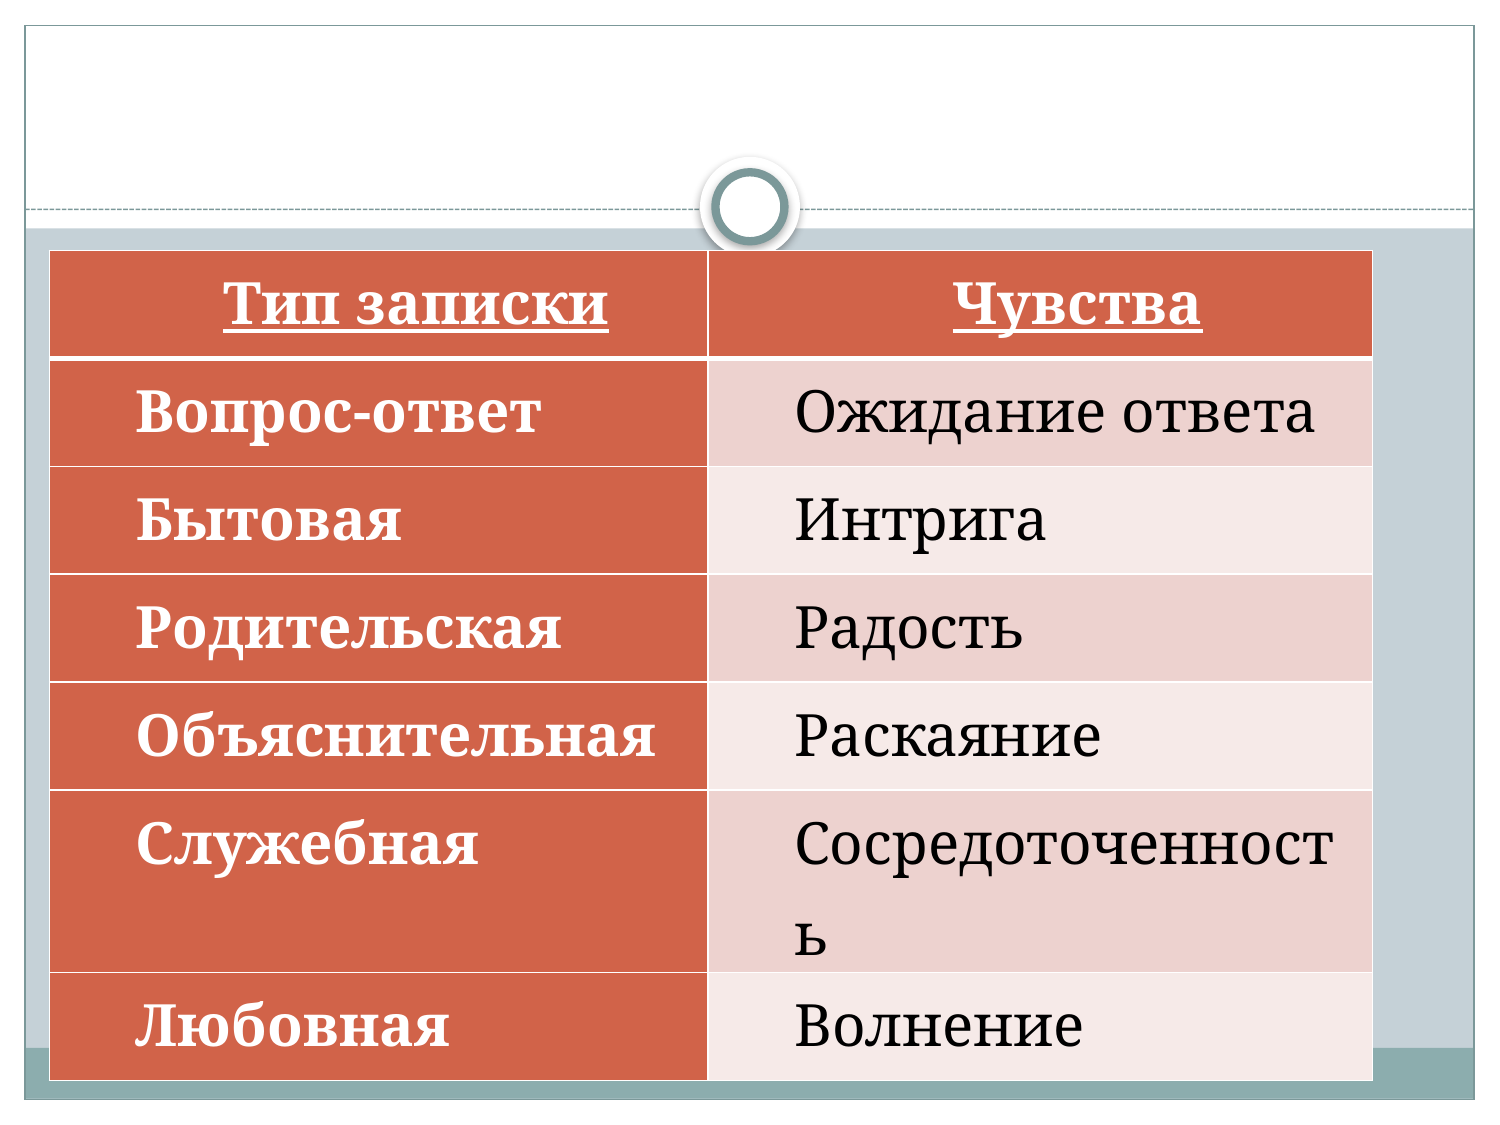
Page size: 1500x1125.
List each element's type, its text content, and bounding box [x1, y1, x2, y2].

table_cell Родительская [50, 575, 707, 681]
table_cell Любовная [50, 973, 707, 1080]
table_cell Бытовая [50, 467, 707, 573]
table_cell Объяснительная [50, 683, 707, 789]
table_cell Интрига [709, 467, 1372, 573]
table_header Тип записки [50, 251, 707, 356]
table_cell Волнение [709, 973, 1372, 1080]
table_header Чувства [709, 251, 1372, 356]
table_cell Служебная [50, 791, 707, 972]
table_cell Раскаяние [709, 683, 1372, 789]
table_cell Сосредоточенность [709, 791, 1372, 972]
table_cell Вопрос-ответ [50, 361, 707, 466]
table_cell Ожидание ответа [709, 361, 1372, 466]
table_cell Радость [709, 575, 1372, 681]
